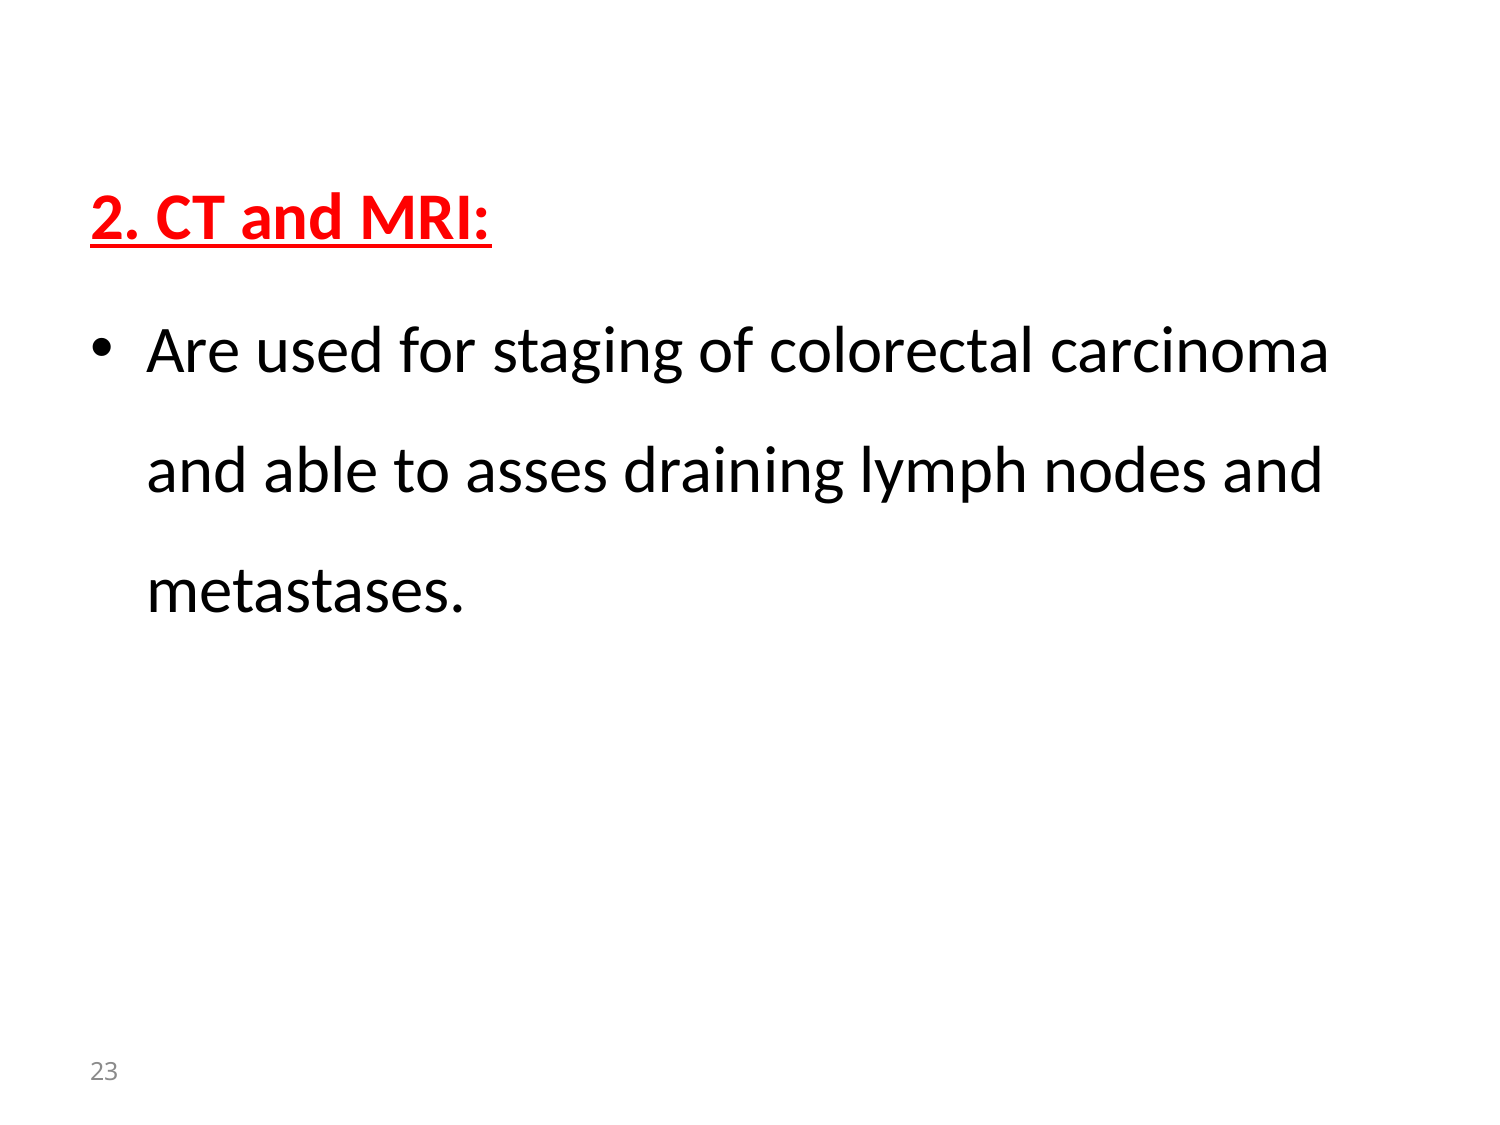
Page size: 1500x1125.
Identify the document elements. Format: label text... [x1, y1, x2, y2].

slide_number 23 [75, 1042, 425, 1103]
list 2. CT and MRI: Are used for staging of colorectal carcinoma and able to asses draining lymph nodes and metastases. [75, 125, 1459, 1005]
